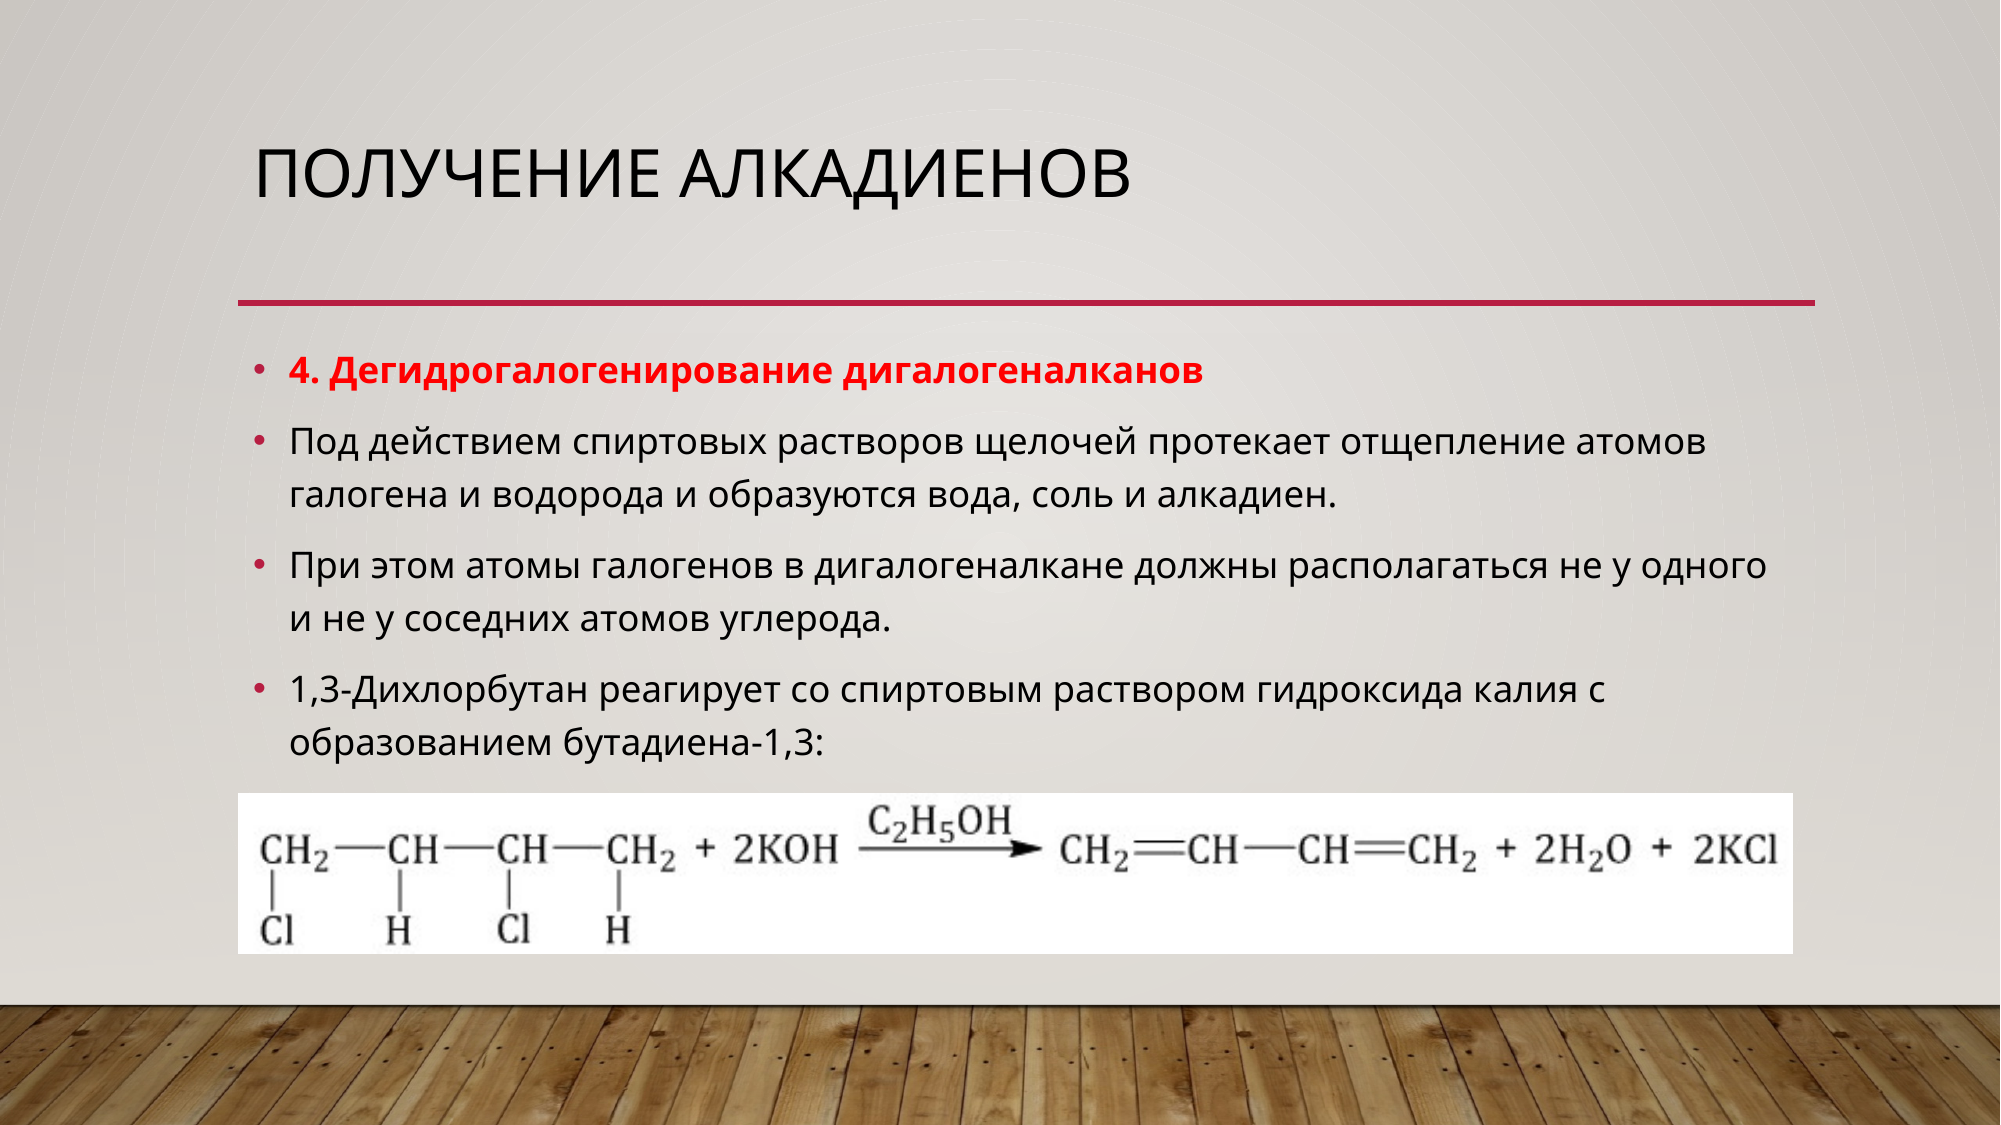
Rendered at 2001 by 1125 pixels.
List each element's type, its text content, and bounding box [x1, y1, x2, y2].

title Получение алкадиенов [238, 131, 1814, 305]
picture [237, 792, 1793, 954]
picture [0, 1005, 2000, 1125]
list 4. Дегидрогалогенирование дигалогеналканов Под действием спиртовых растворов щелочей протекает отщепление атомов галогена и водорода и образуются вода, соль и алкадиен. При этом атомы галогенов в дигалогеналкане должны располагаться не у одного и не у соседних атомов углерода. 1,3-Дихлорбутан реагирует со спиртовым раствором гидроксида калия с образованием бутадиена-1,3: [238, 330, 1814, 897]
